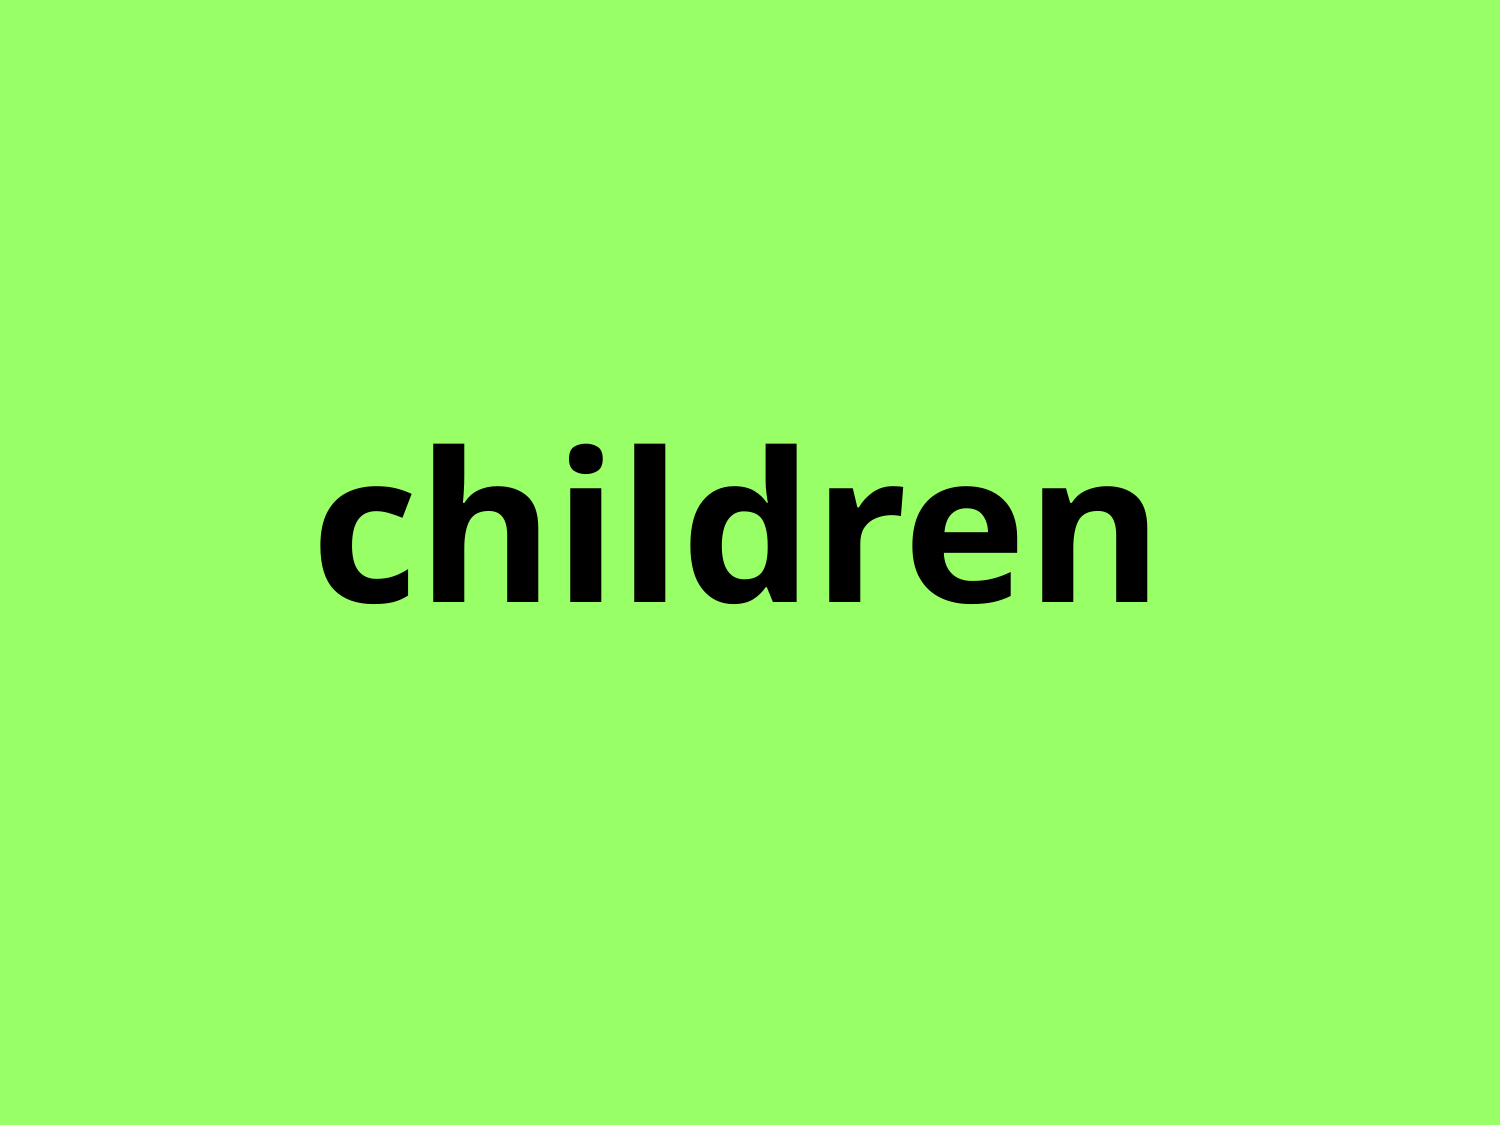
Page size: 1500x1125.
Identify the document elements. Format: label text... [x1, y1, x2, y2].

title children [99, 424, 1376, 613]
